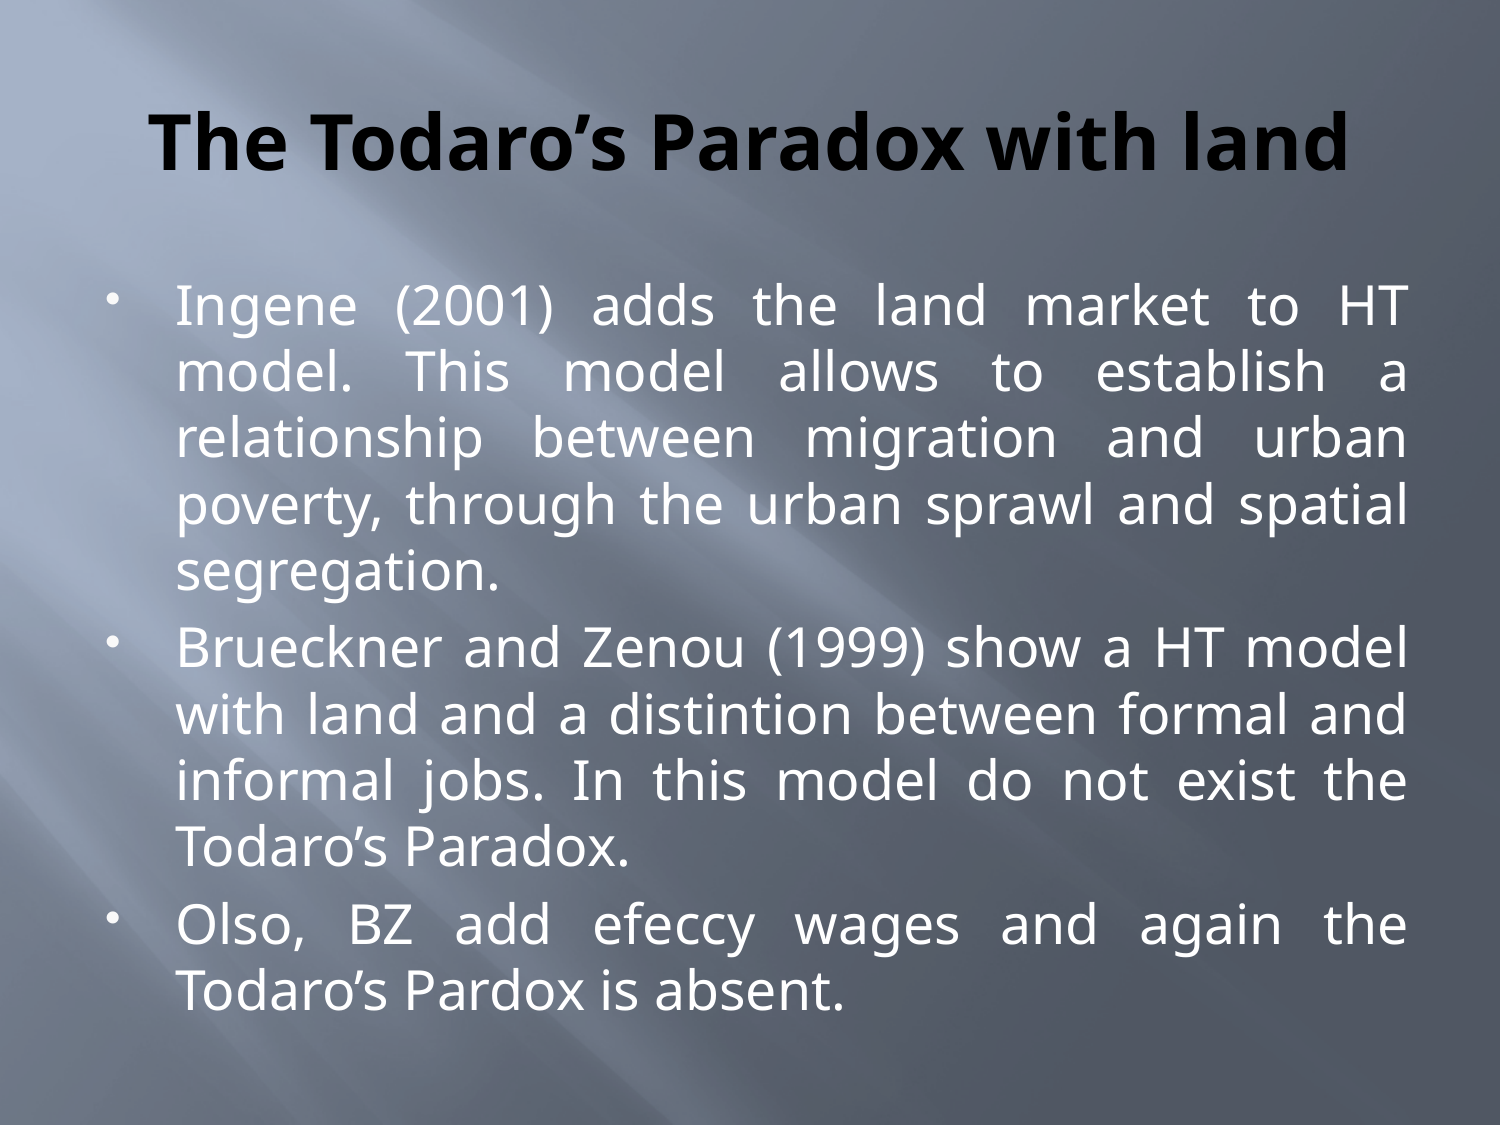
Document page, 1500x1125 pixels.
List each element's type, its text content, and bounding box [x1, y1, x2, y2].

list Ingene (2001) adds the land market to HT model. This model allows to establish a relationship between migration and urban poverty, through the urban sprawl and spatial segregation. Brueckner and Zenou (1999) show a HT model with land and a distintion between formal and informal jobs. In this model do not exist the Todaro’s Paradox. Olso, BZ add efeccy wages and again the Todaro’s Pardox is absent. [75, 262, 1425, 1035]
title The Todaro’s Paradox with land [75, 45, 1425, 233]
